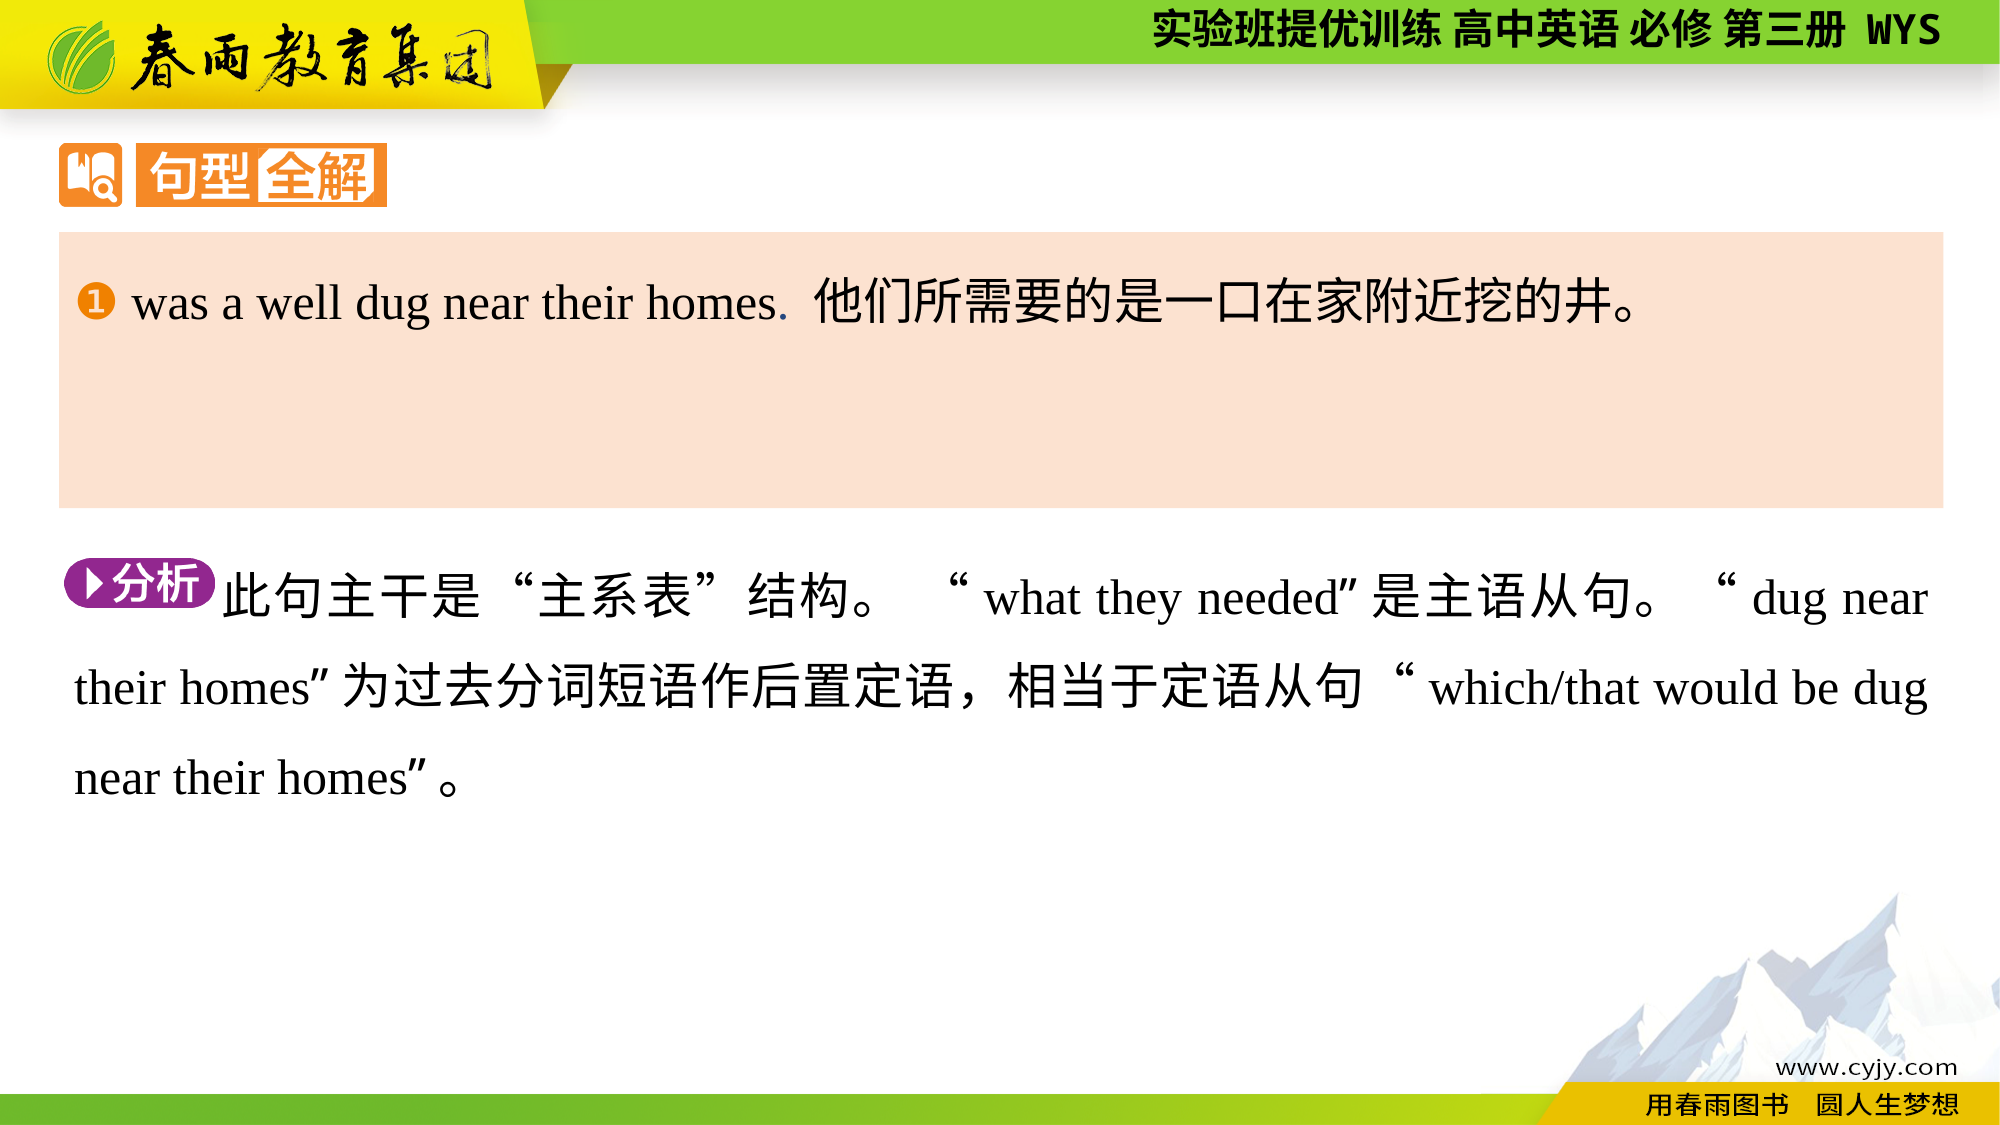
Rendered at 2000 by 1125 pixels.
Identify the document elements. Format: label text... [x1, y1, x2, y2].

picture [0, 0, 2000, 1125]
text_box 此句主干是“主系表”结构。 “what they needed”是主语从句。“dug near their homes”为过去分词短语作后置定语，相当于定语从句“which/that would be dug near their homes”。 [59, 527, 1944, 812]
